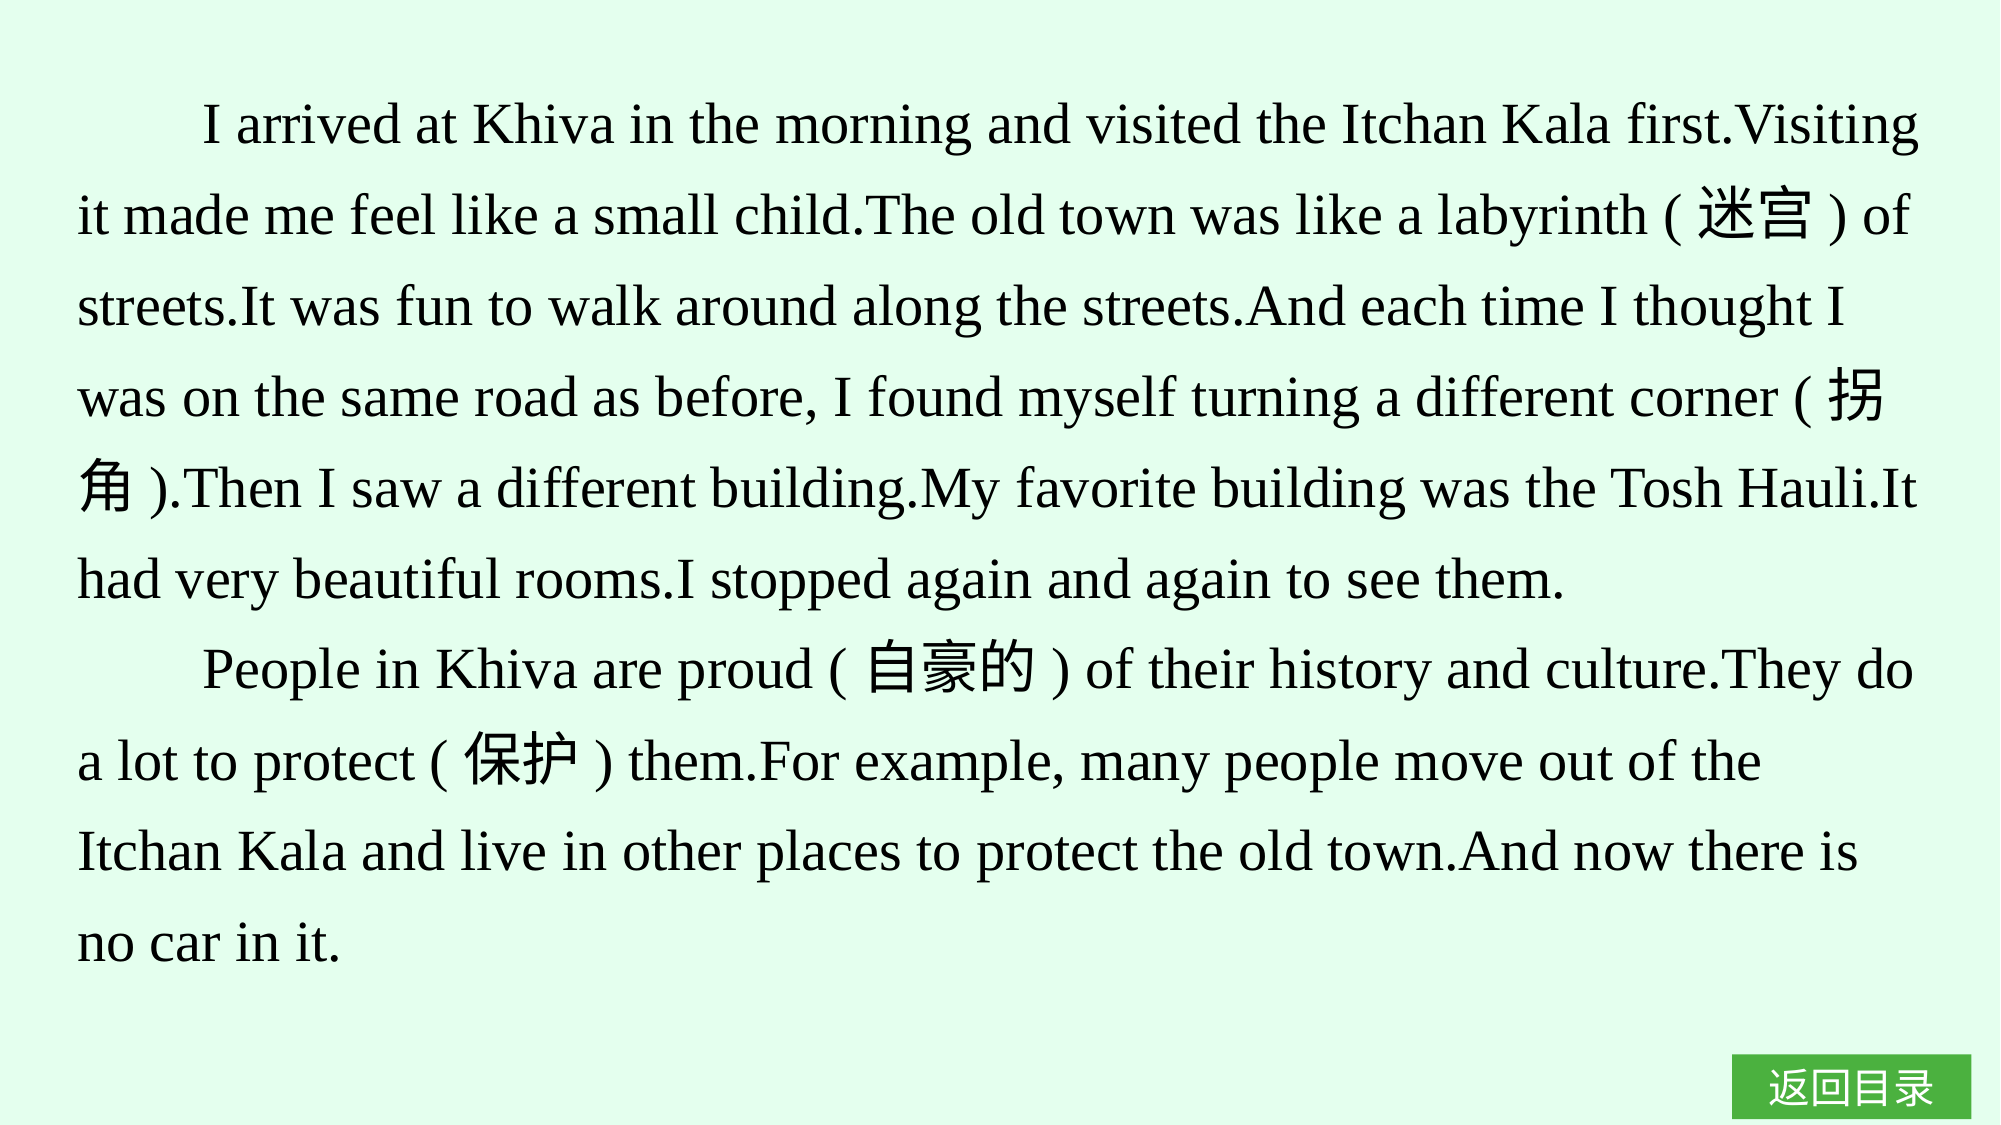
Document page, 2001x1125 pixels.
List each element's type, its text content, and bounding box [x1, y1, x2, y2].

text_box I arrived at Khiva in the morning and visited the Itchan Kala first.Visiting it made me feel like a small child.The old town was like a labyrinth (迷宫) of streets.It was fun to walk around along the streets.And each time I thought I was on the same road as before, I found myself turning a different corner (拐角).Then I saw a different building.My favorite building was the Tosh Hauli.It had very beautiful rooms.I stopped again and again to see them. People in Khiva are proud (自豪的) of their history and culture.They do a lot to protect (保护) them.For example, many people move out of the Itchan Kala and live in other places to protect the old town.And now there is no car in it. [62, 56, 1938, 981]
